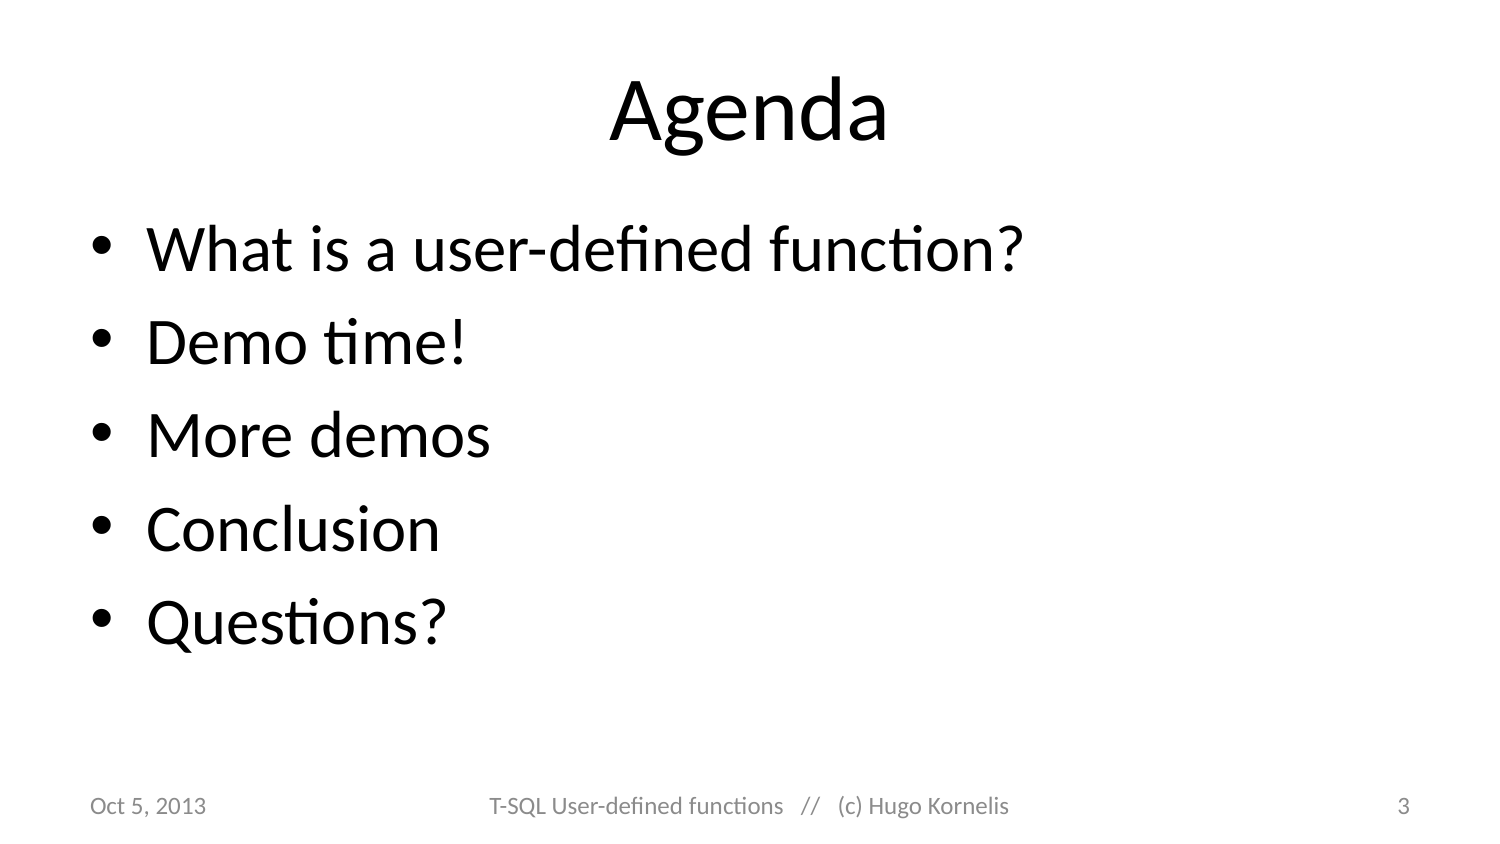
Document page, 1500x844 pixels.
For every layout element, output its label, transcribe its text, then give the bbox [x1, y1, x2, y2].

slide_number 3 [1074, 782, 1425, 827]
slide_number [75, 782, 425, 827]
title Agenda [75, 33, 1425, 175]
footer T-SQL User-defined functions // (c) Hugo Kornelis [454, 782, 1046, 827]
list What is a user-defined function? Demo time! More demos Conclusion Questions? [75, 196, 1425, 754]
